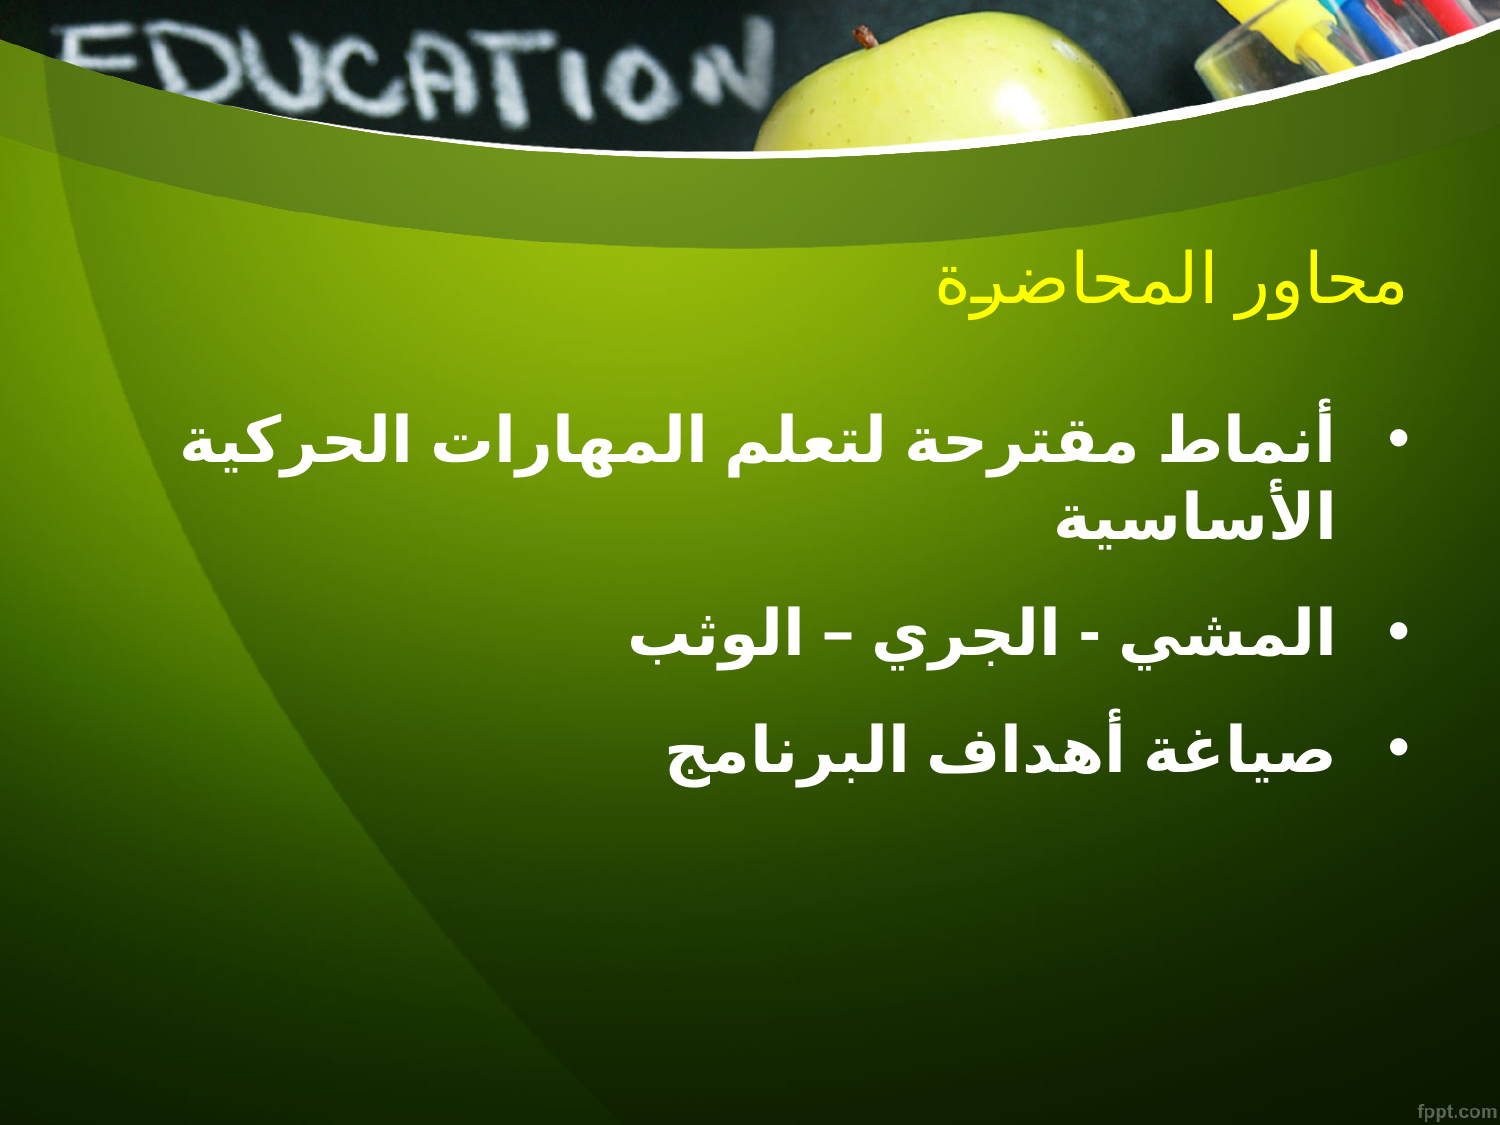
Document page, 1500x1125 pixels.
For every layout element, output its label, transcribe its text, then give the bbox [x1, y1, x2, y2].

list أنماط مقترحة لتعلم المهارات الحركية الأساسية المشي - الجري – الوثب صياغة أهداف البرنامج [75, 275, 1425, 977]
title محاور المحاضرة [75, 224, 1425, 275]
picture [0, 0, 1500, 1125]
